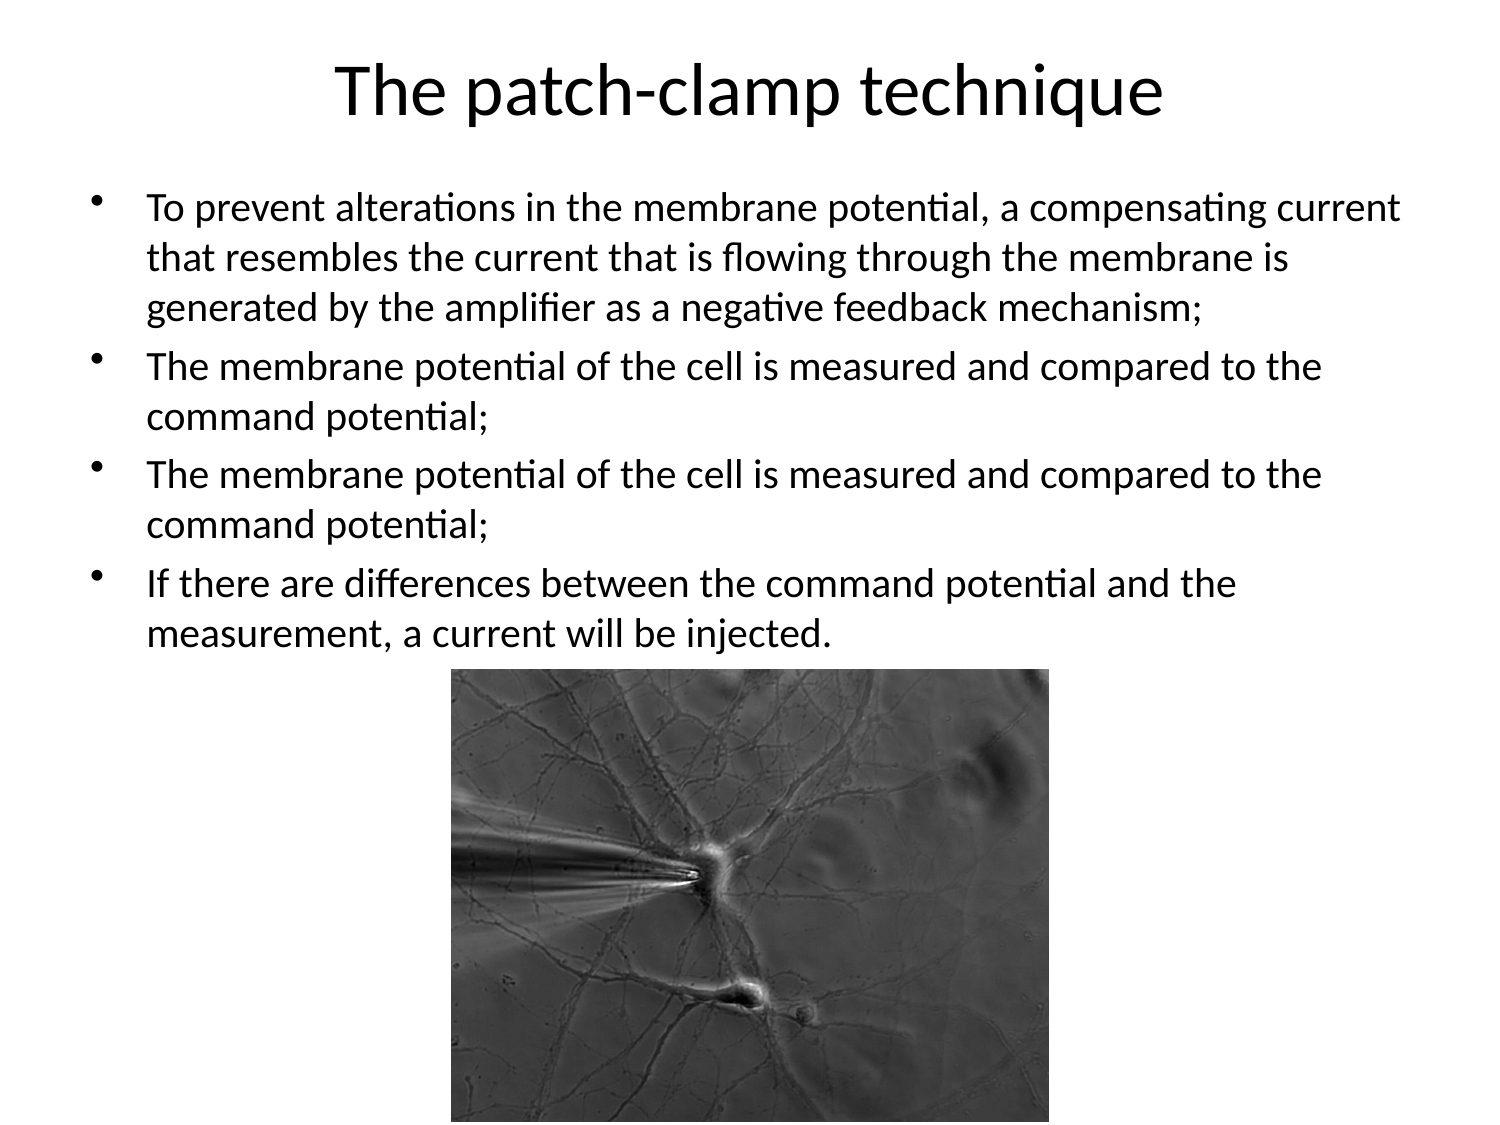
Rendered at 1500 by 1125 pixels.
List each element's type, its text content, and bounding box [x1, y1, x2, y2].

list To prevent alterations in the membrane potential, a compensating current that resembles the current that is flowing through the membrane is generated by the amplifier as a negative feedback mechanism; The membrane potential of the cell is measured and compared to the command potential; The membrane potential of the cell is measured and compared to the command potential; If there are differences between the command potential and the measurement, a current will be injected. [74, 172, 1426, 1083]
title The patch-clamp technique [74, 44, 1426, 126]
picture [450, 669, 1050, 1122]
